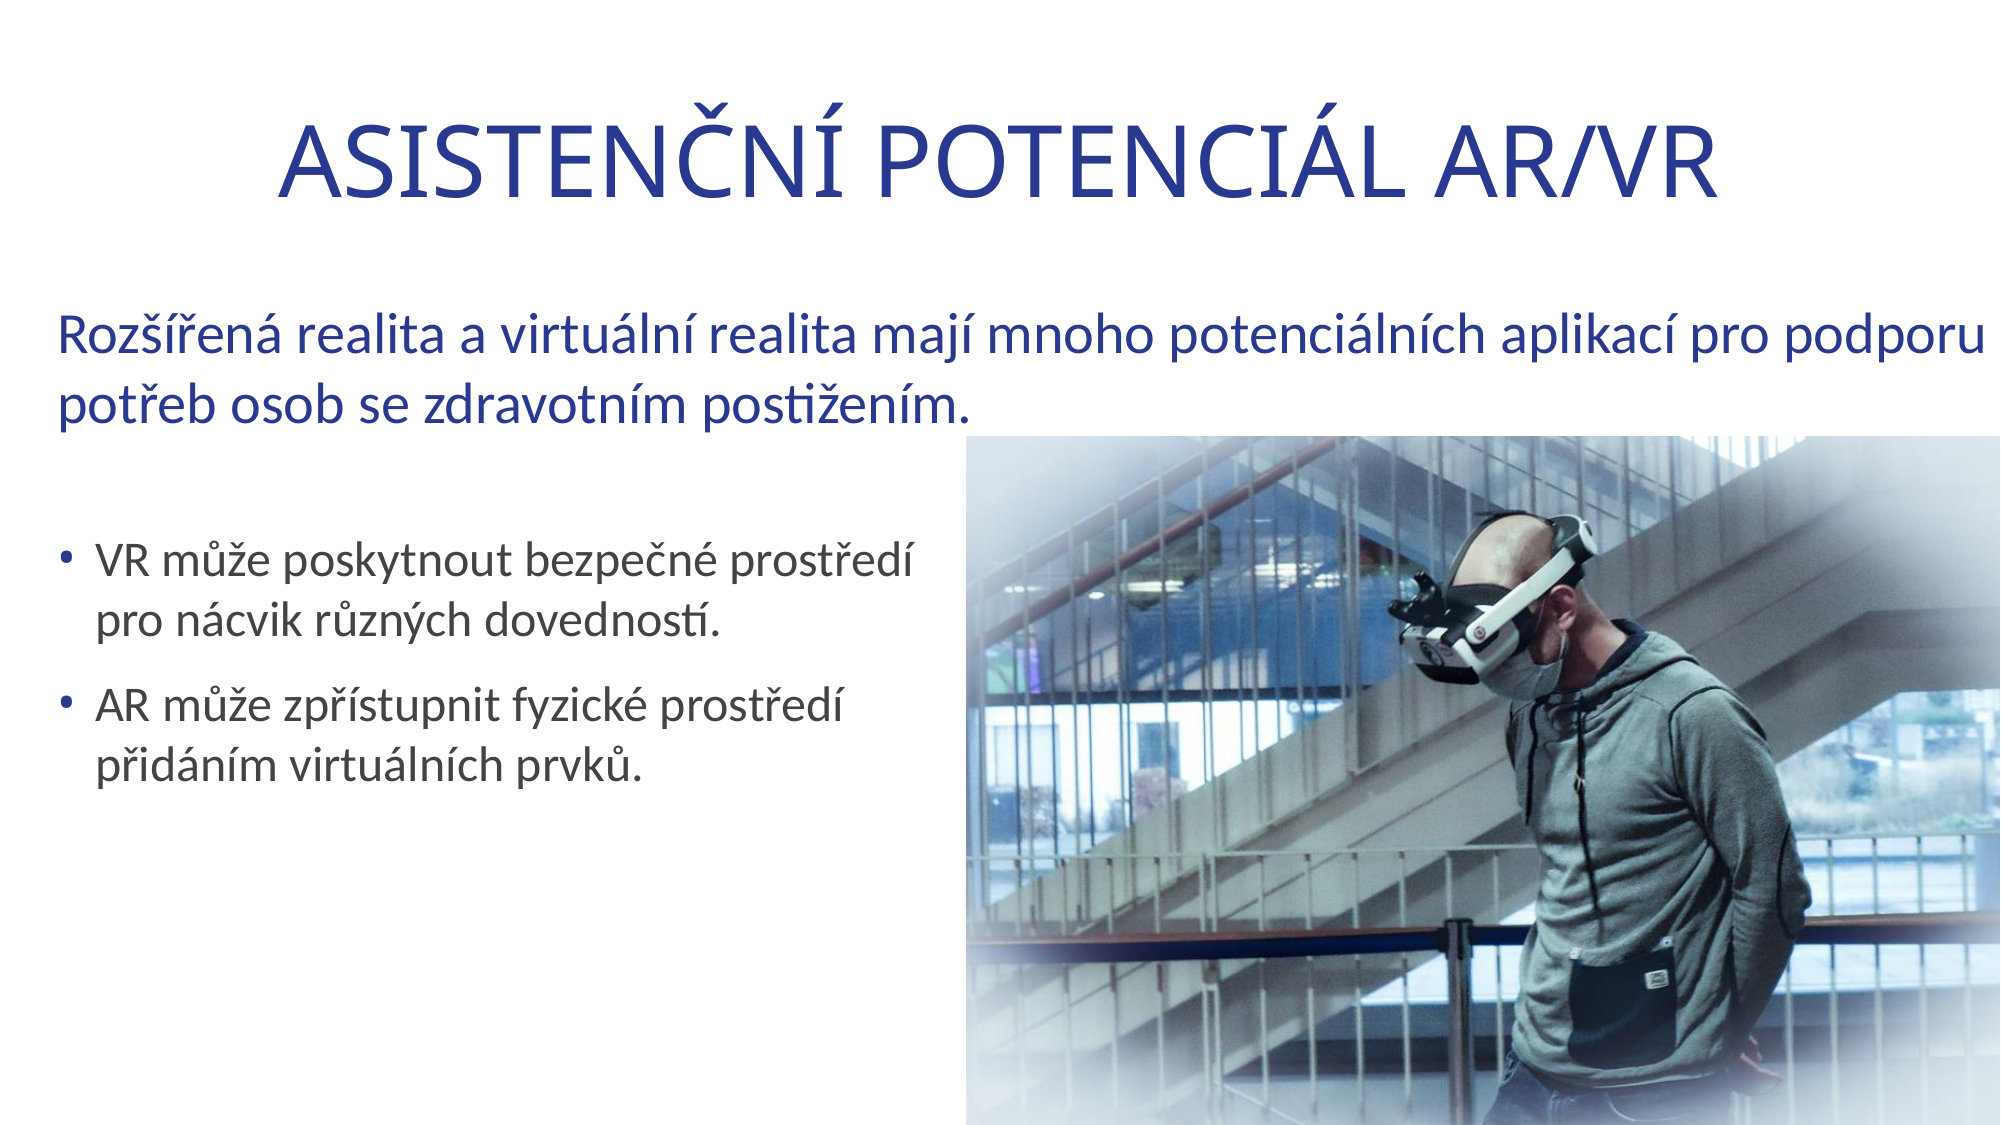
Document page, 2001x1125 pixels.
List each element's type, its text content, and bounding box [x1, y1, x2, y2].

picture [966, 435, 2000, 1125]
text_box Rozšířená realita a virtuální realita mají mnoho potenciálních aplikací pro podporu potřeb osob se zdravotním postižením. [42, 287, 2000, 443]
list VR může poskytnout bezpečné prostředí pro nácvik různých dovedností. AR může zpřístupnit fyzické prostředí přidáním virtuálních prvků. [42, 518, 961, 1003]
title ASISTENČNÍ POTENCIÁL AR/VR [137, 56, 1863, 274]
